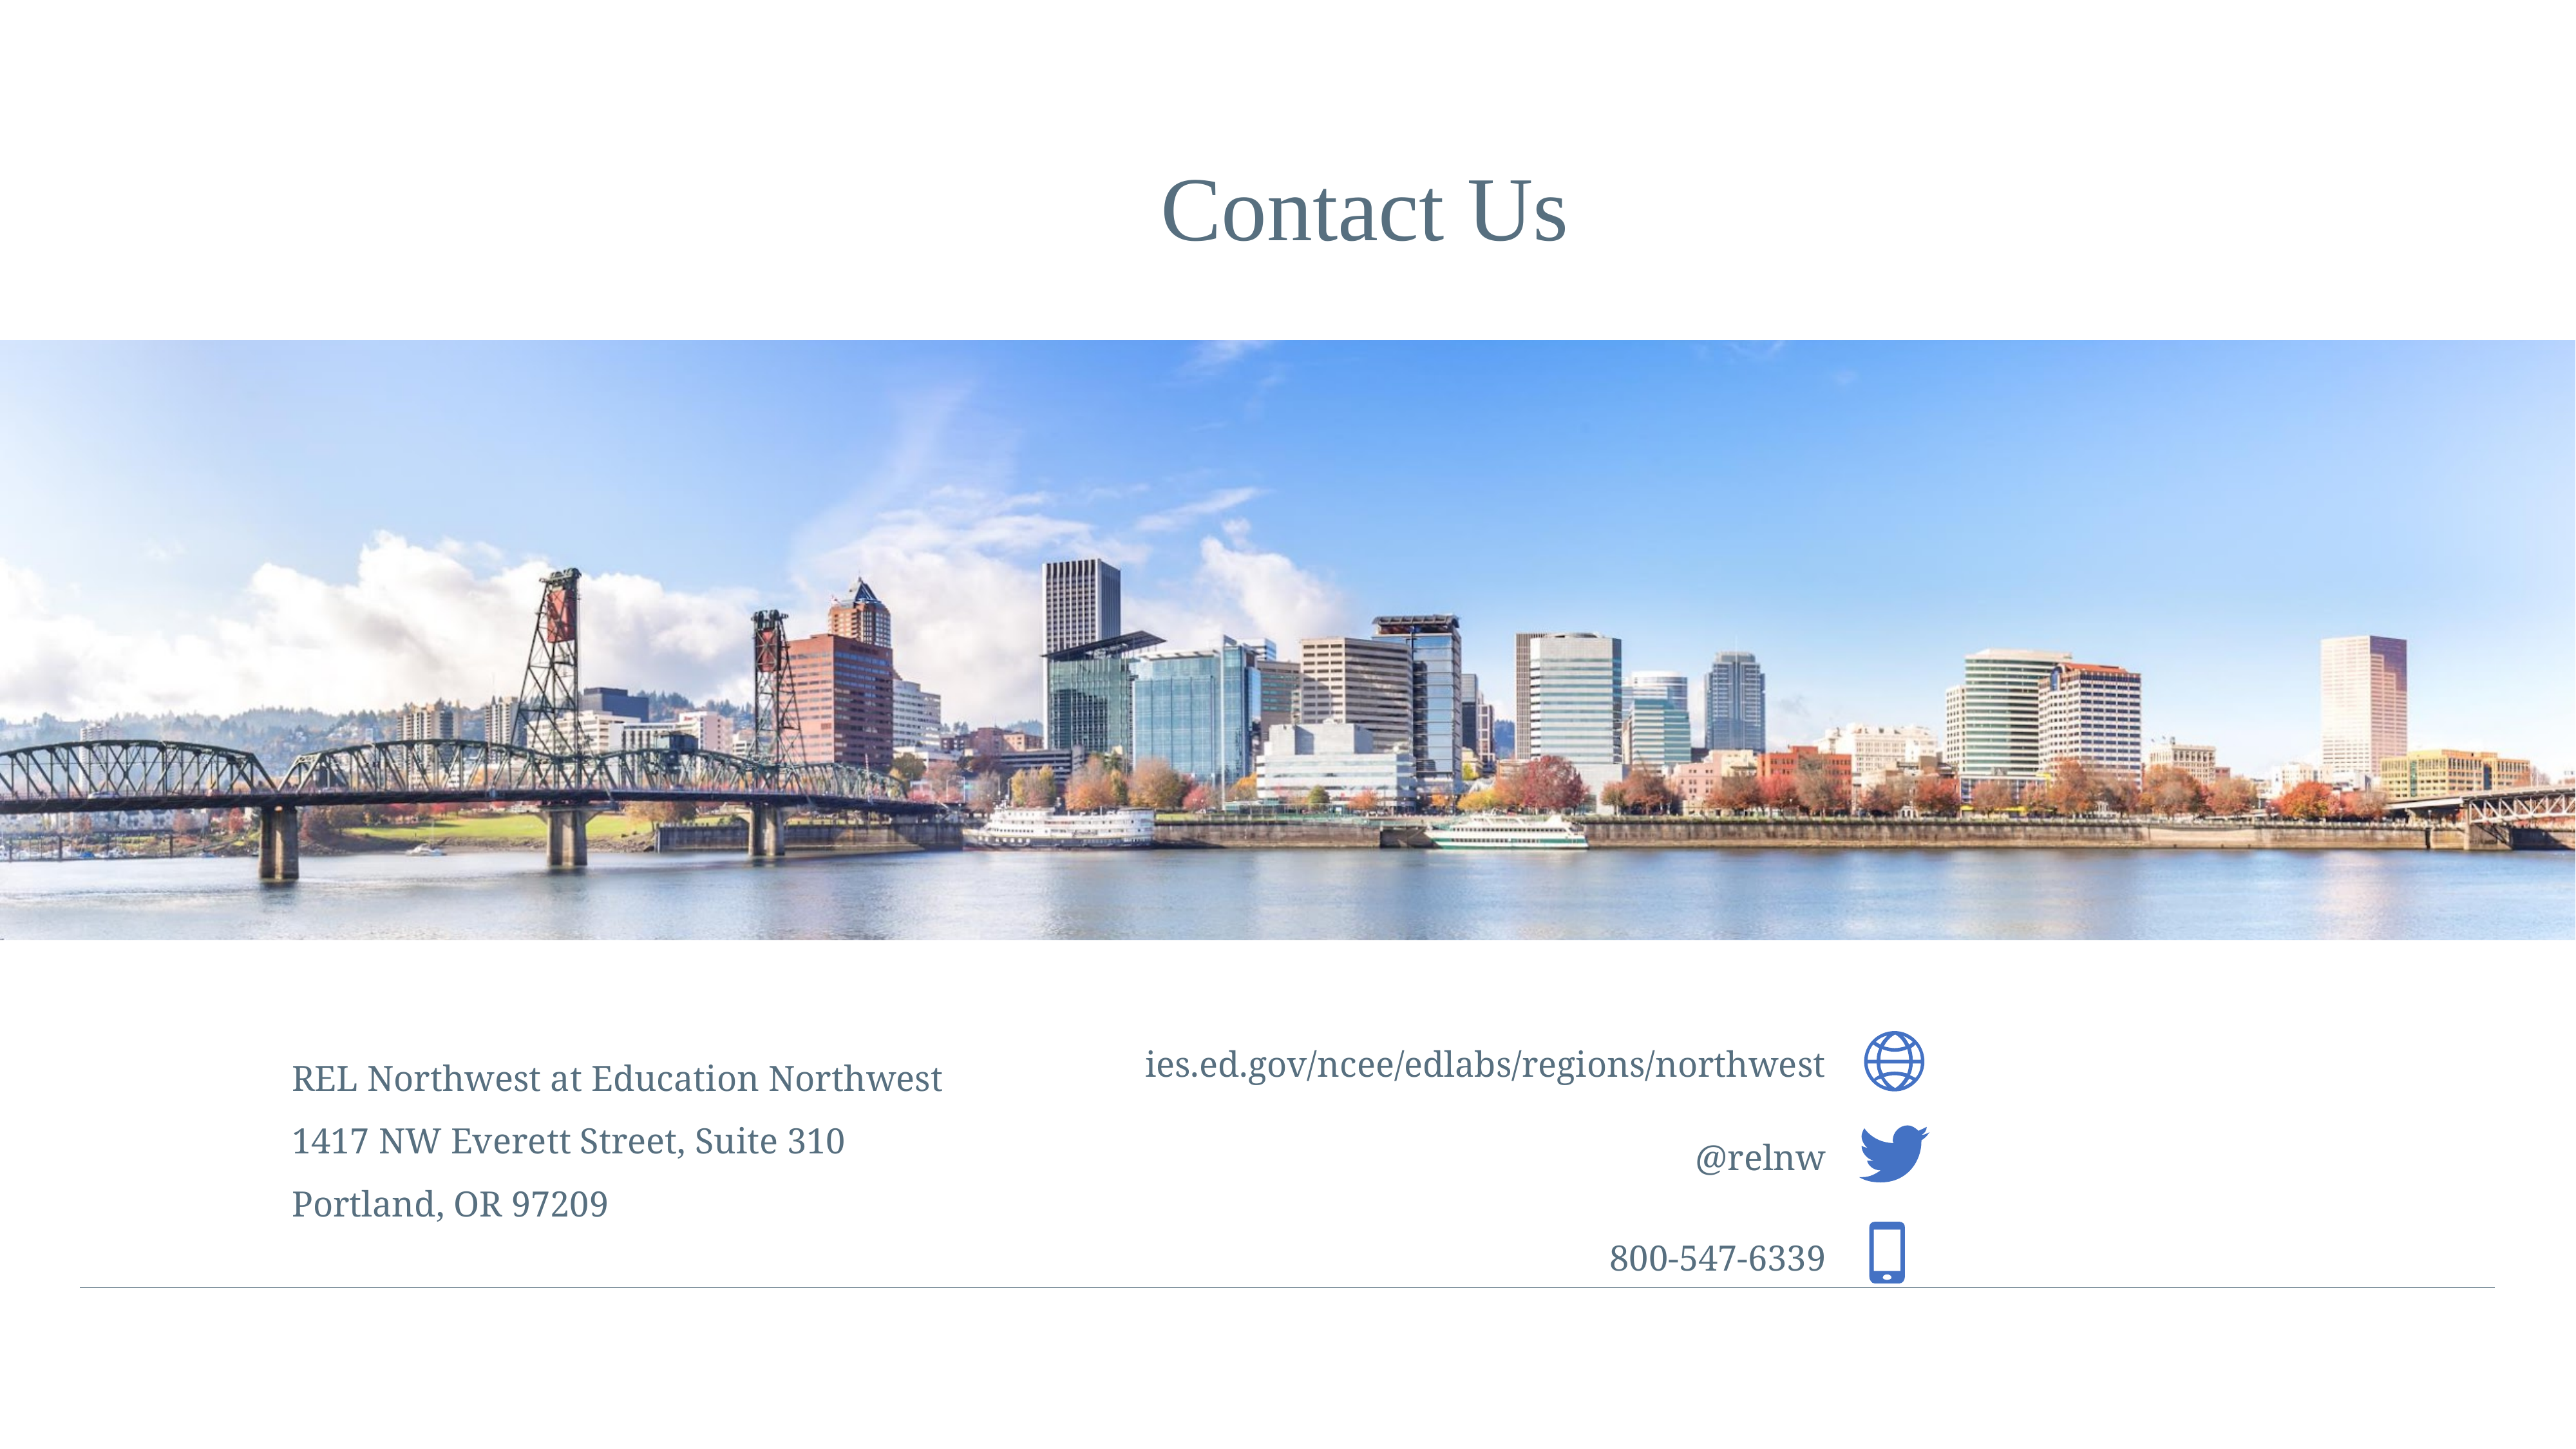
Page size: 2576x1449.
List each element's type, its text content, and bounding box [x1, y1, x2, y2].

text_box [1864, 1031, 1925, 1092]
text_box ies.ed.gov/ncee/edlabs/regions/northwest [972, 1032, 1846, 1094]
text_box [1869, 1222, 1905, 1283]
text_box 800-547-6339 [1401, 1226, 1846, 1287]
text_box REL Northwest at Education Northwest 1417 NW Everett Street, Suite 310 Portland, OR 97209 [272, 1025, 1196, 1234]
title Contact Us [1151, 144, 2576, 273]
text_box @relnw [1355, 1126, 1846, 1188]
picture [0, 339, 2576, 940]
text_box [1859, 1125, 1930, 1183]
